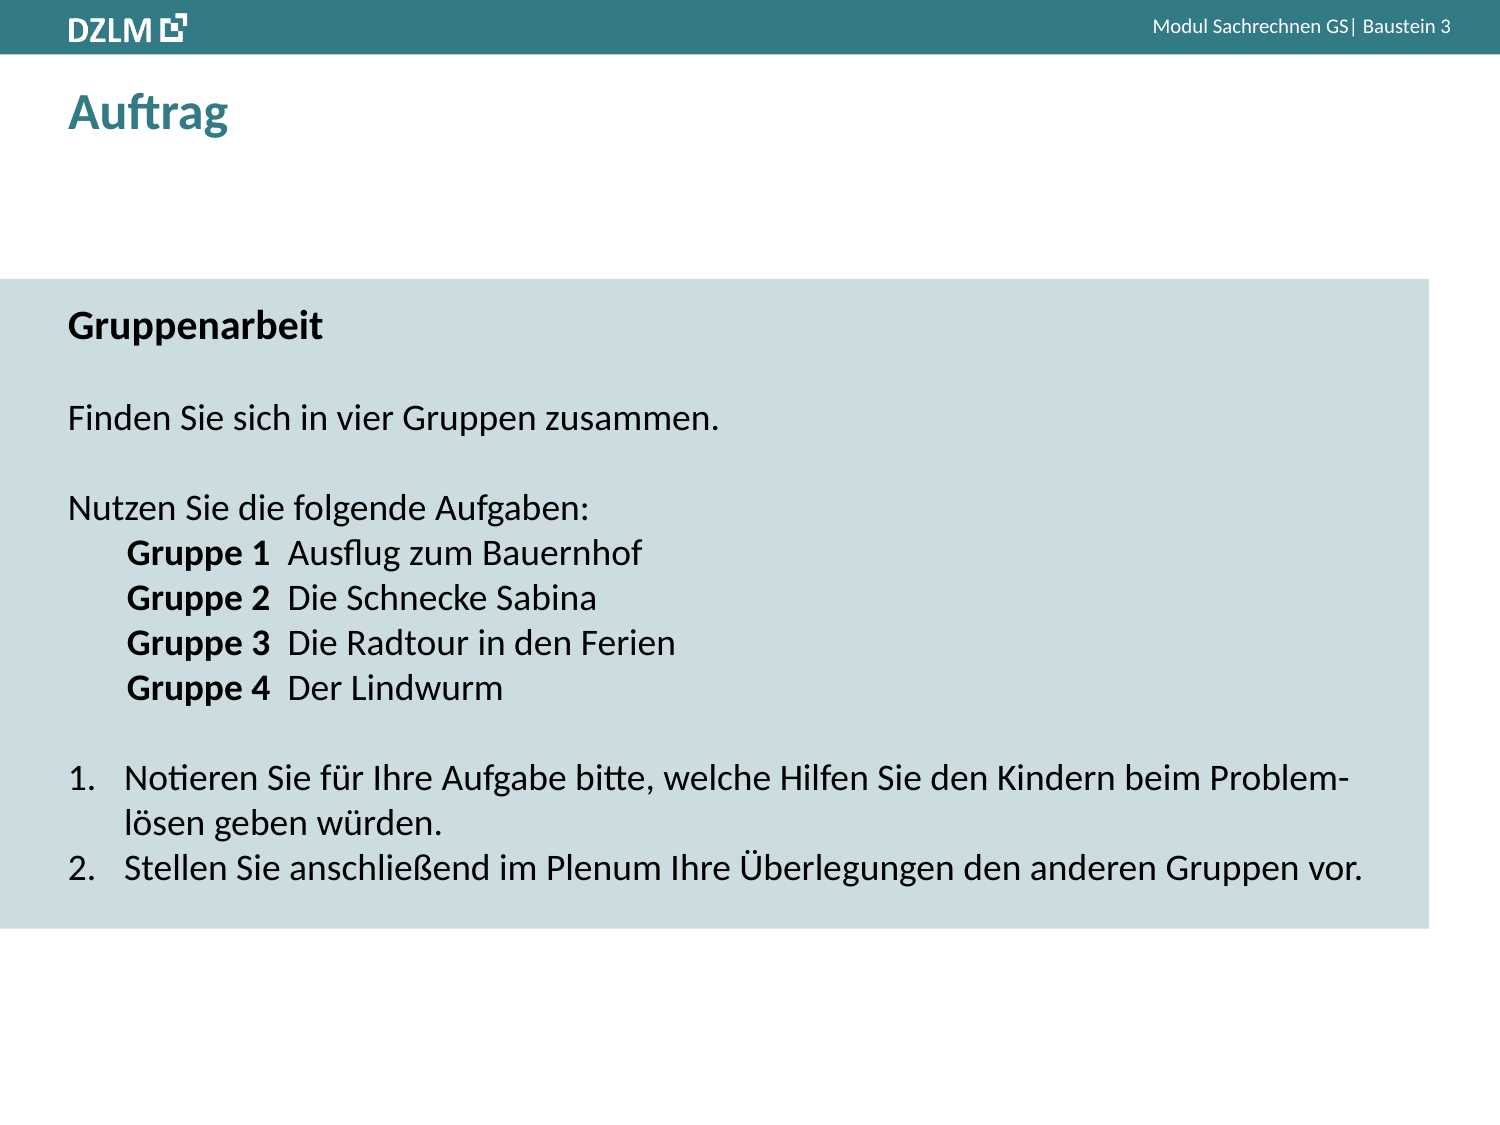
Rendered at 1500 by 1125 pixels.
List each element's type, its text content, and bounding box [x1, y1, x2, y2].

text_box [0, 278, 1430, 929]
text_box Gruppenarbeit Finden Sie sich in vier Gruppen zusammen. Nutzen Sie die folgende Aufgaben: Gruppe 1 Ausflug zum Bauernhof Gruppe 2 Die Schnecke Sabina Gruppe 3 Die Radtour in den Ferien Gruppe 4 Der Lindwurm Notieren Sie für Ihre Aufgabe bitte, welche Hilfen Sie den Kindern beim Problem-lösen geben würden. Stellen Sie anschließend im Plenum Ihre Überlegungen den anderen Gruppen vor. [53, 290, 1388, 896]
title Auftrag [53, 68, 1500, 149]
